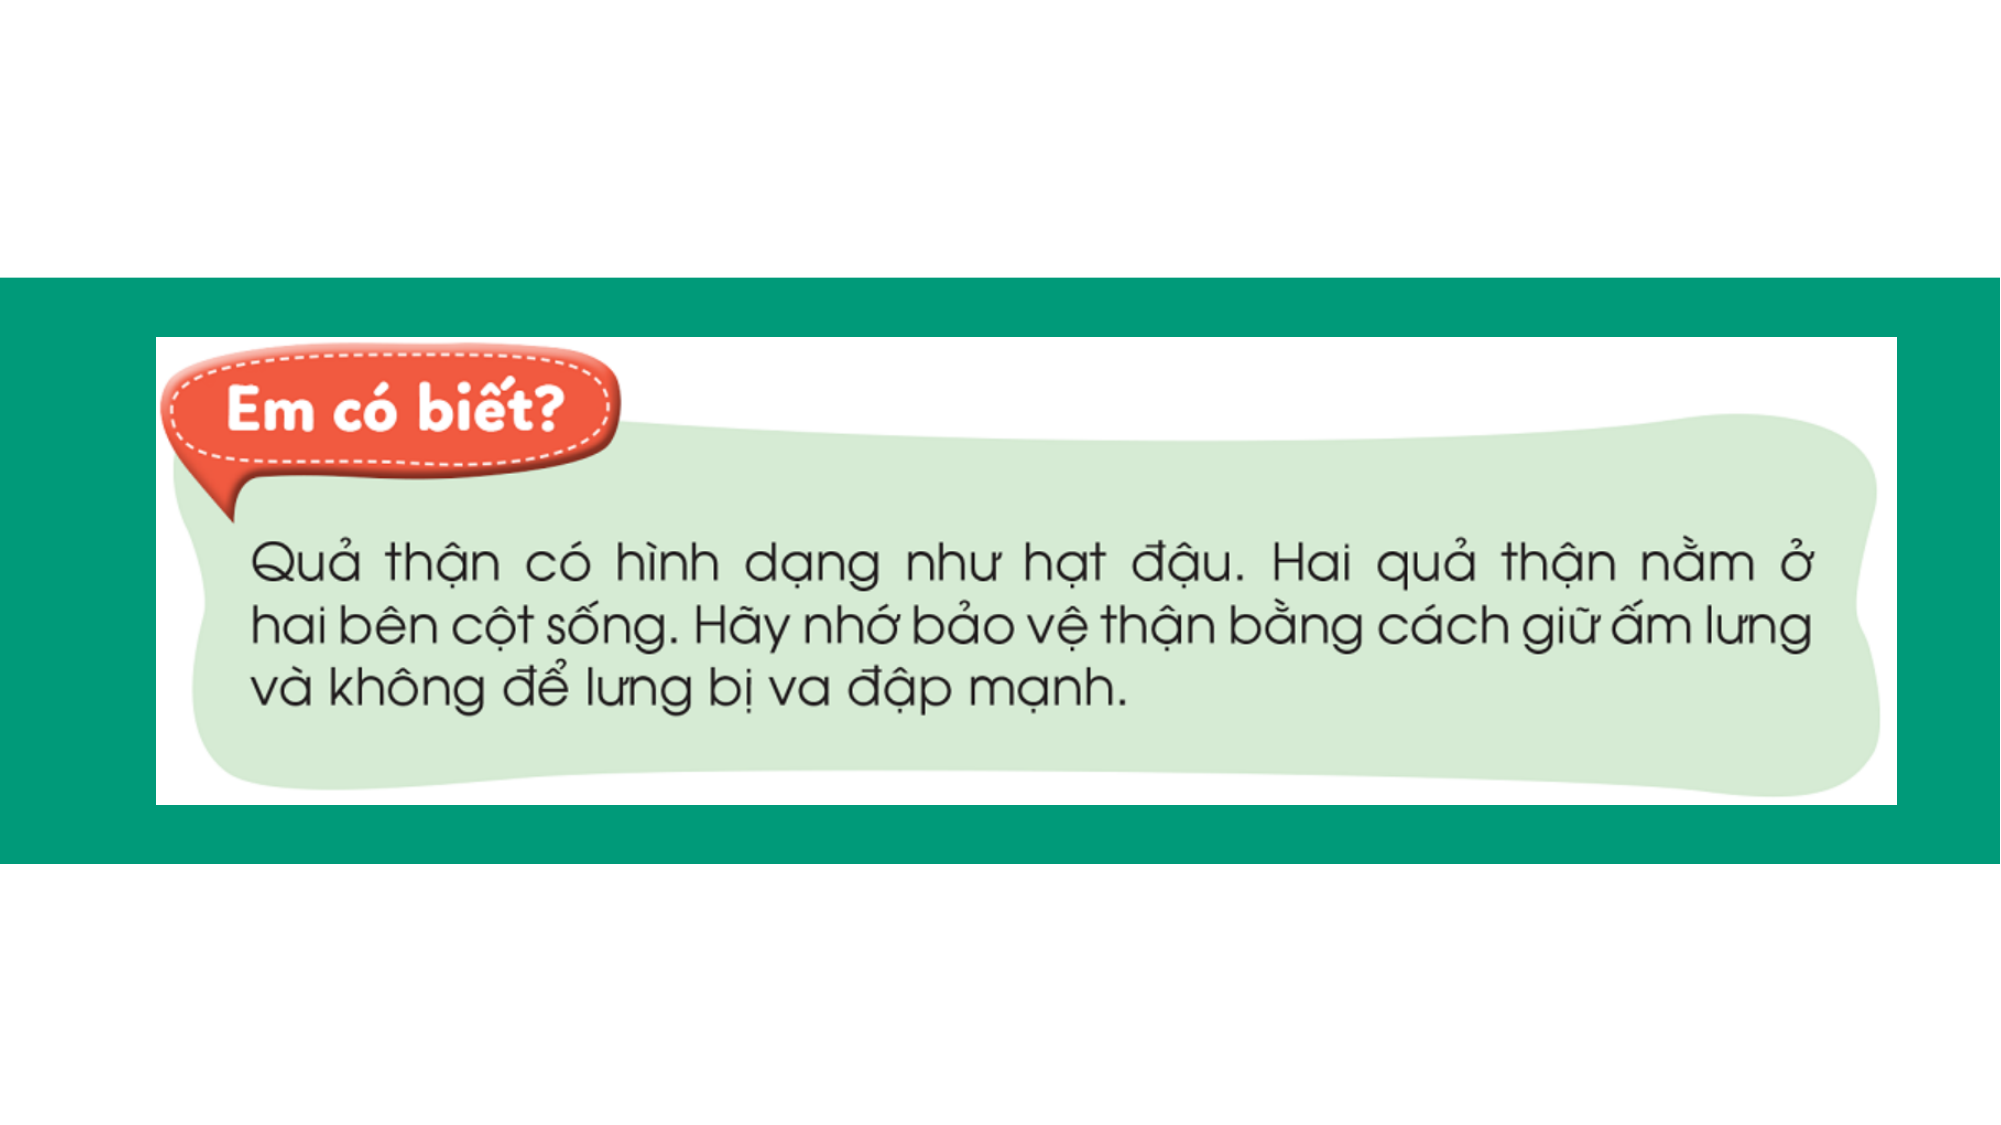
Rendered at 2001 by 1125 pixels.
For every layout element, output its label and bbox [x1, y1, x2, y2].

picture [156, 337, 1897, 805]
text_box [0, 277, 2000, 865]
